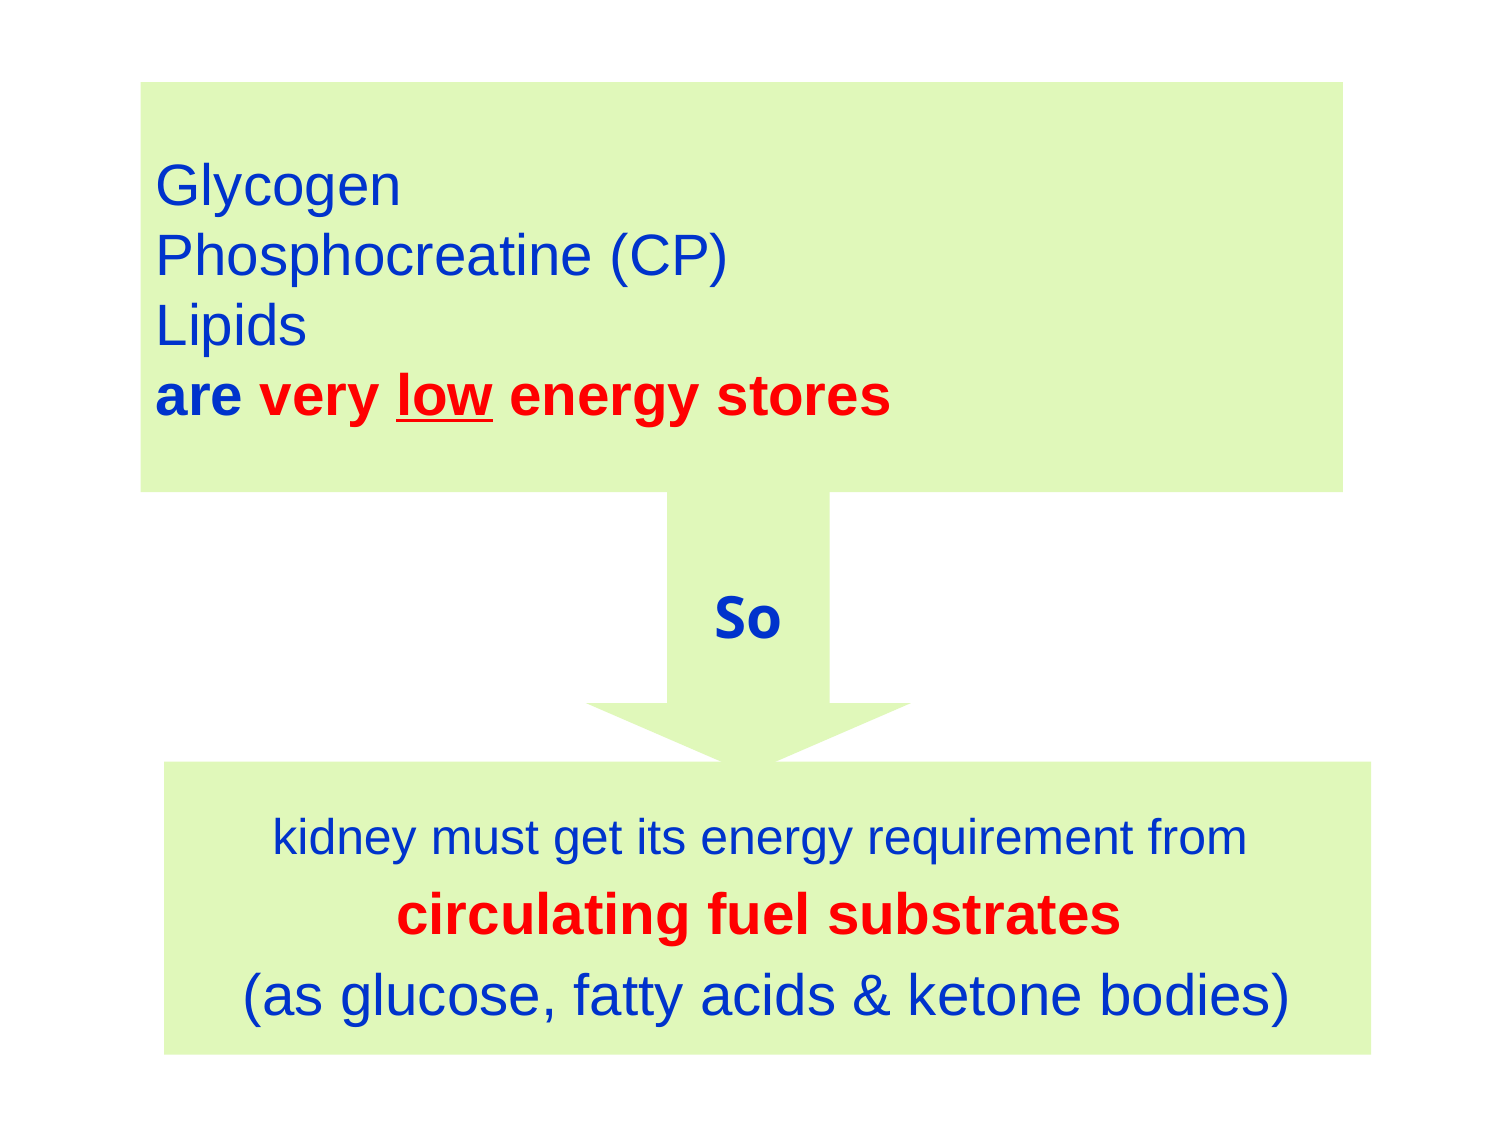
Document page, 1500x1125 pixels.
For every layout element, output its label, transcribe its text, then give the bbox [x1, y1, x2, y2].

text_box So [585, 492, 911, 774]
title Glycogen Phosphocreatine (CP) Lipids are very low energy stores [140, 82, 1343, 493]
list kidney must get its energy requirement from circulating fuel substrates (as glucose, fatty acids & ketone bodies) [164, 761, 1372, 1055]
